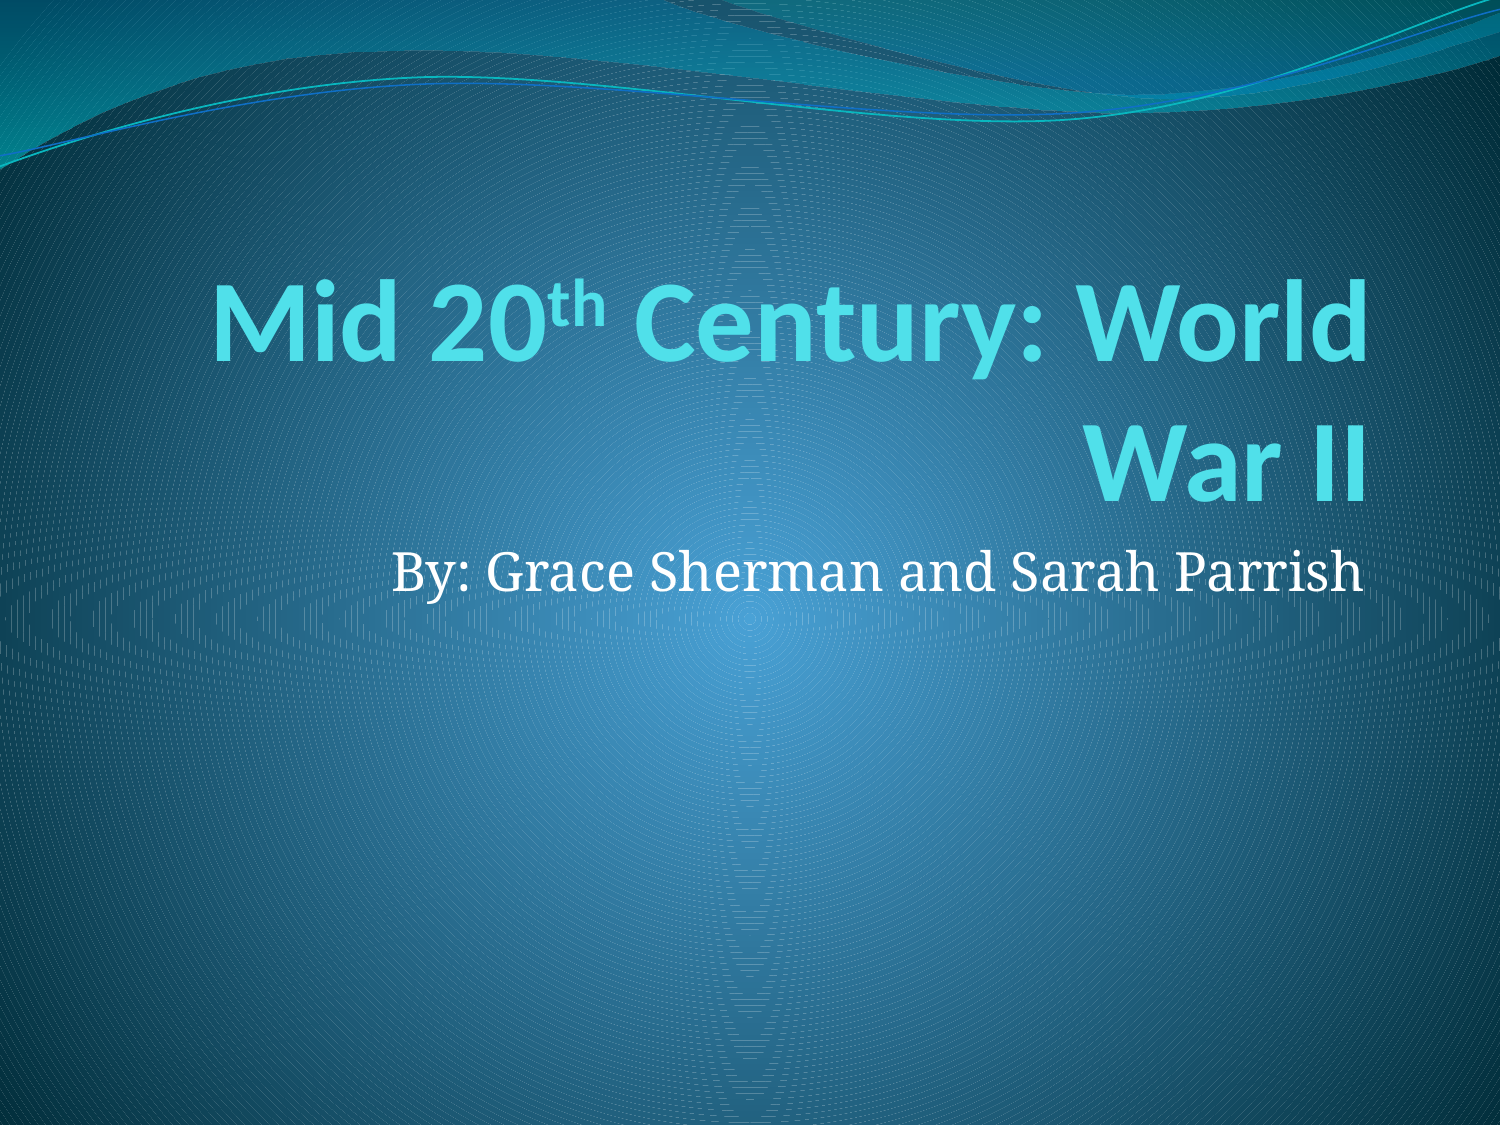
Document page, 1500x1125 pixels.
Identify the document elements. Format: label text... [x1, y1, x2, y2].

title Mid 20th Century: World War II [87, 224, 1376, 525]
subtitle By: Grace Sherman and Sarah Parrish [87, 529, 1376, 818]
